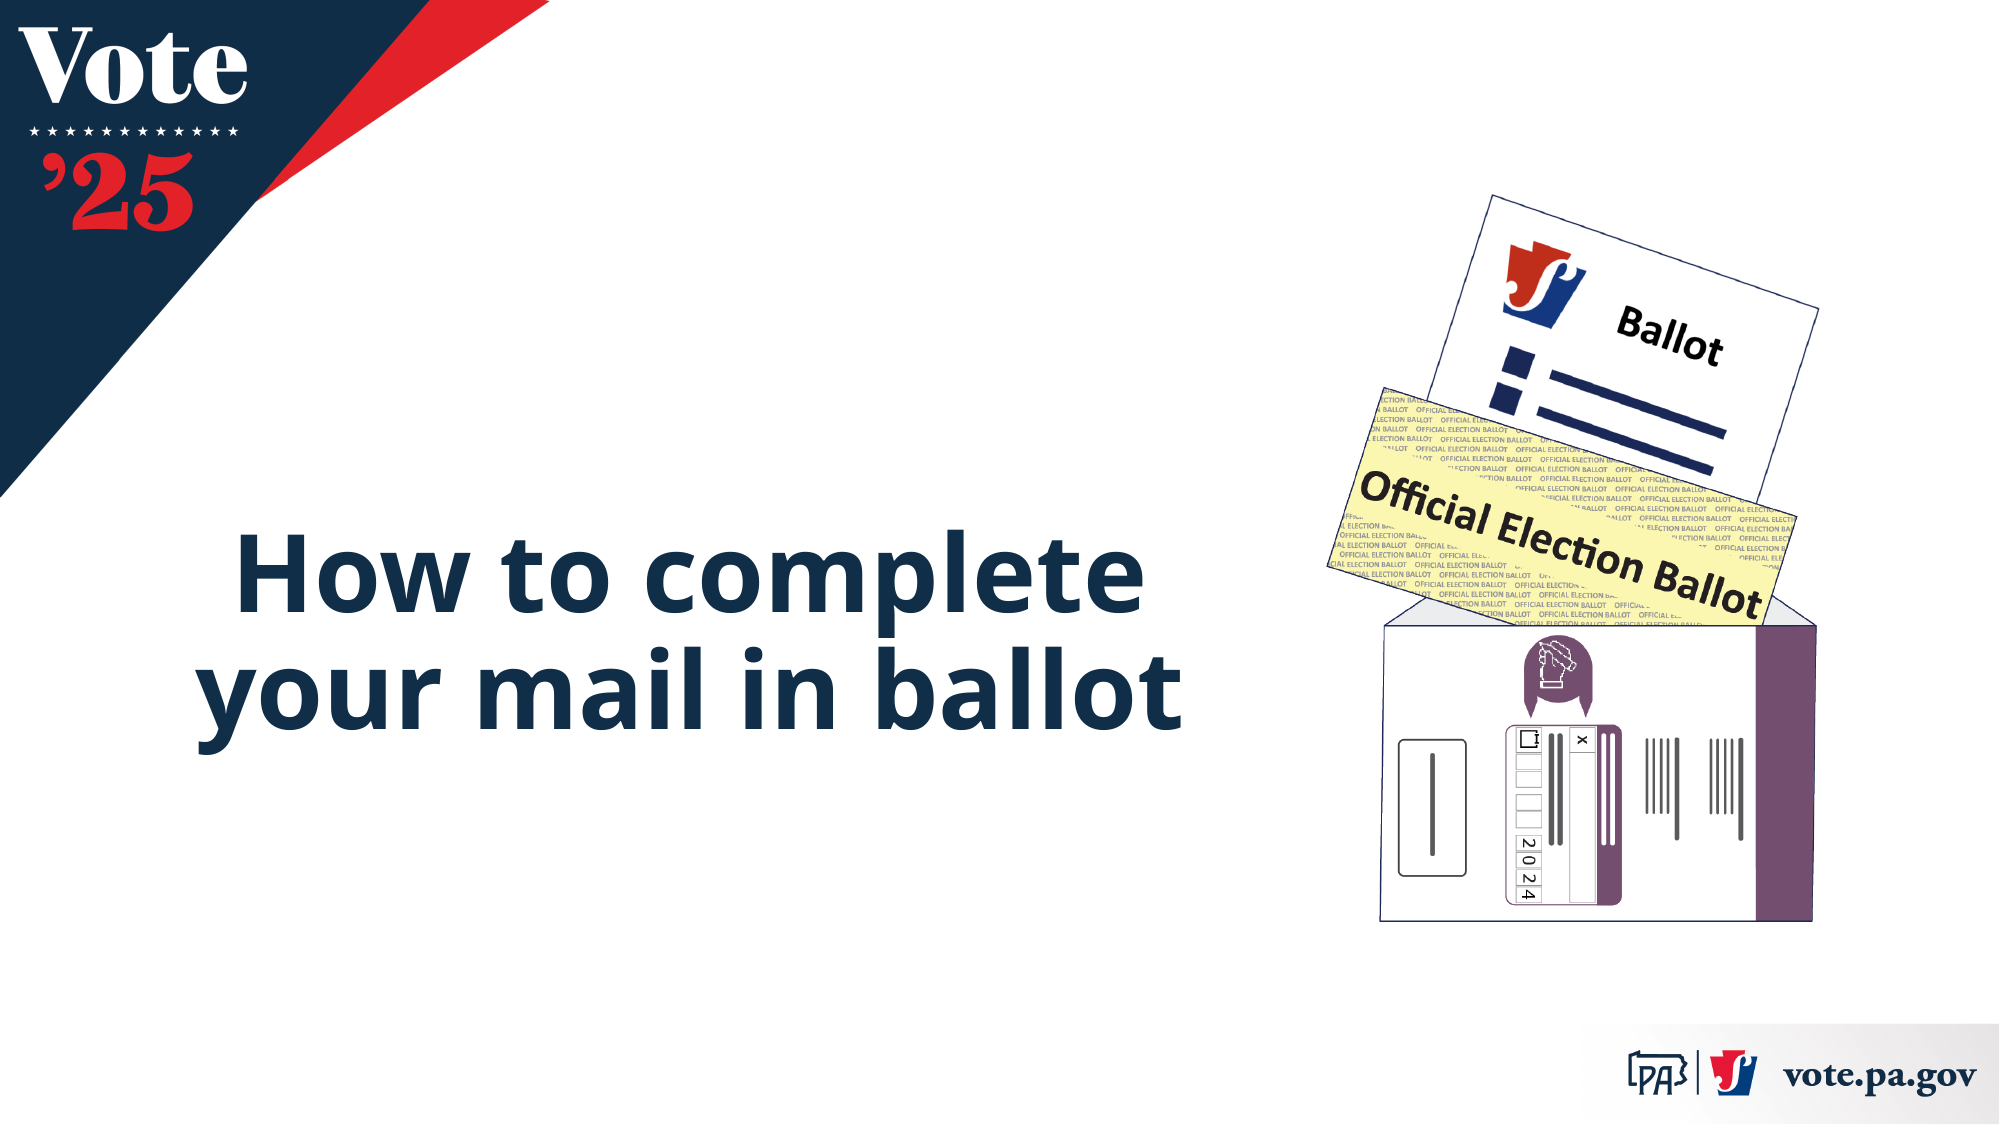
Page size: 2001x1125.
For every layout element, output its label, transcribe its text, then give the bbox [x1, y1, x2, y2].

picture [1238, 159, 2000, 1125]
picture [0, 0, 591, 539]
list How to complete your mail in ballot [88, 511, 1238, 758]
